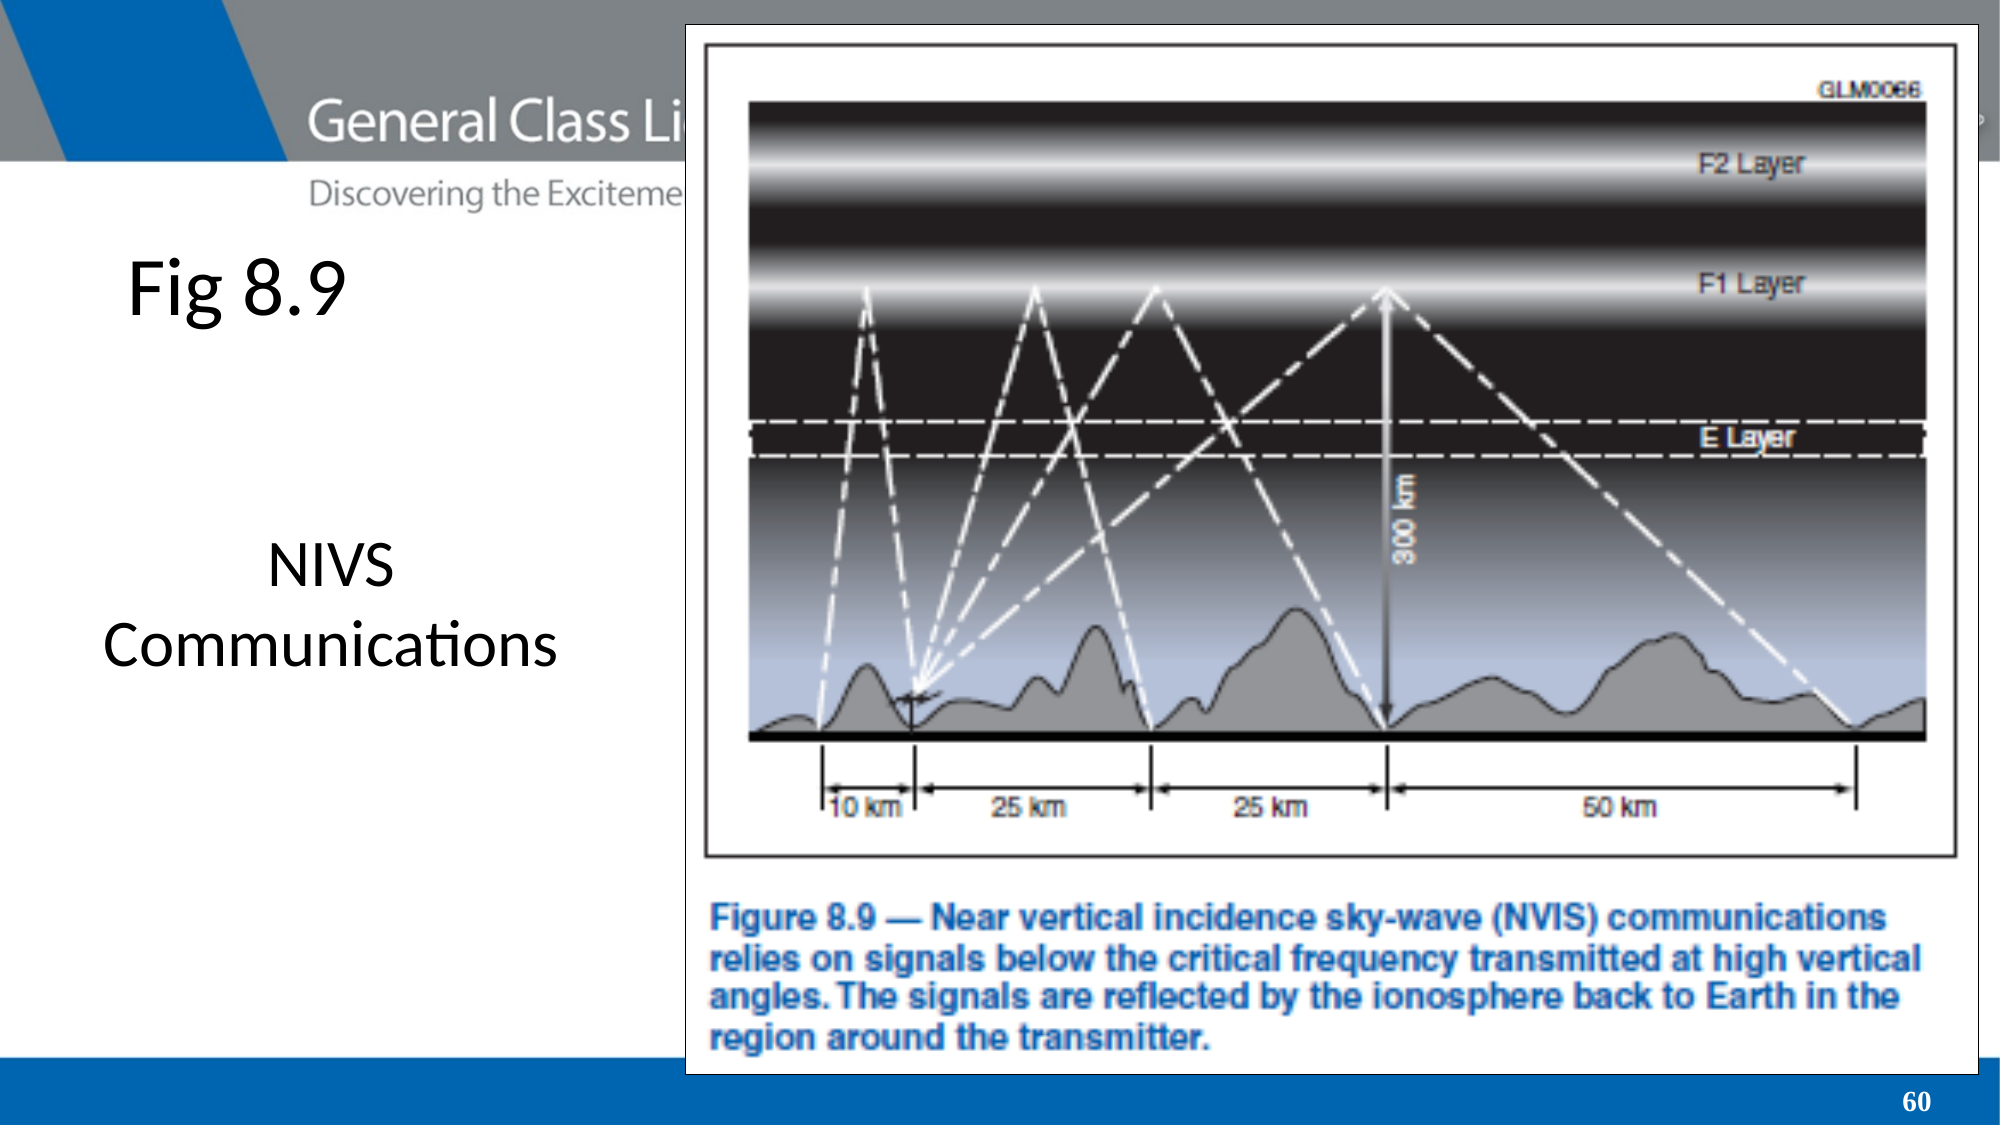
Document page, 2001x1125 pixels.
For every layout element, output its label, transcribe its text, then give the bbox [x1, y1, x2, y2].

text_box NIVS Communications [74, 512, 588, 688]
picture [0, 0, 2001, 1125]
title Fig 8.9 [50, 224, 425, 413]
